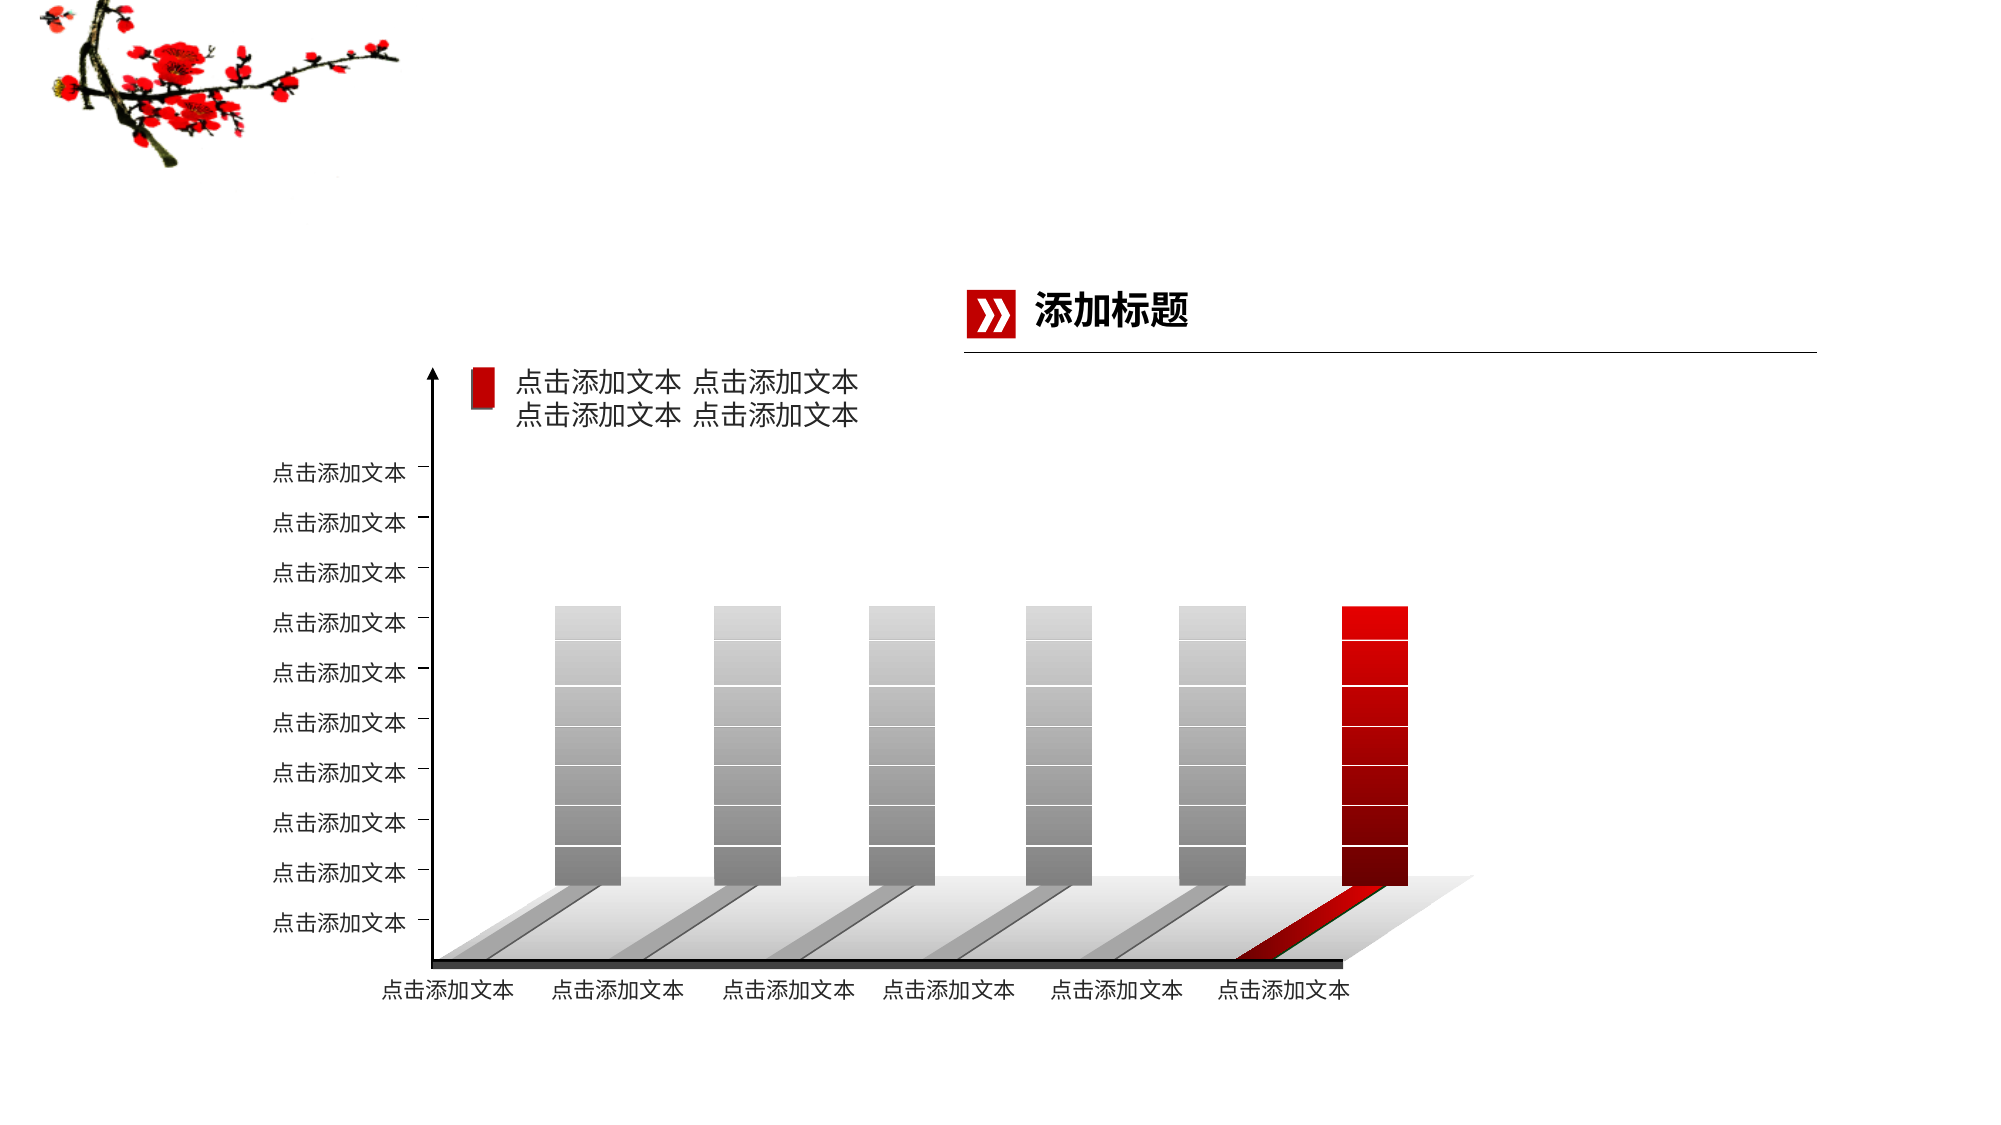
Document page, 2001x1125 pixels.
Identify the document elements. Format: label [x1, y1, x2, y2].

text_box [964, 278, 1818, 353]
picture [39, 0, 503, 225]
text_box [258, 356, 1474, 1012]
